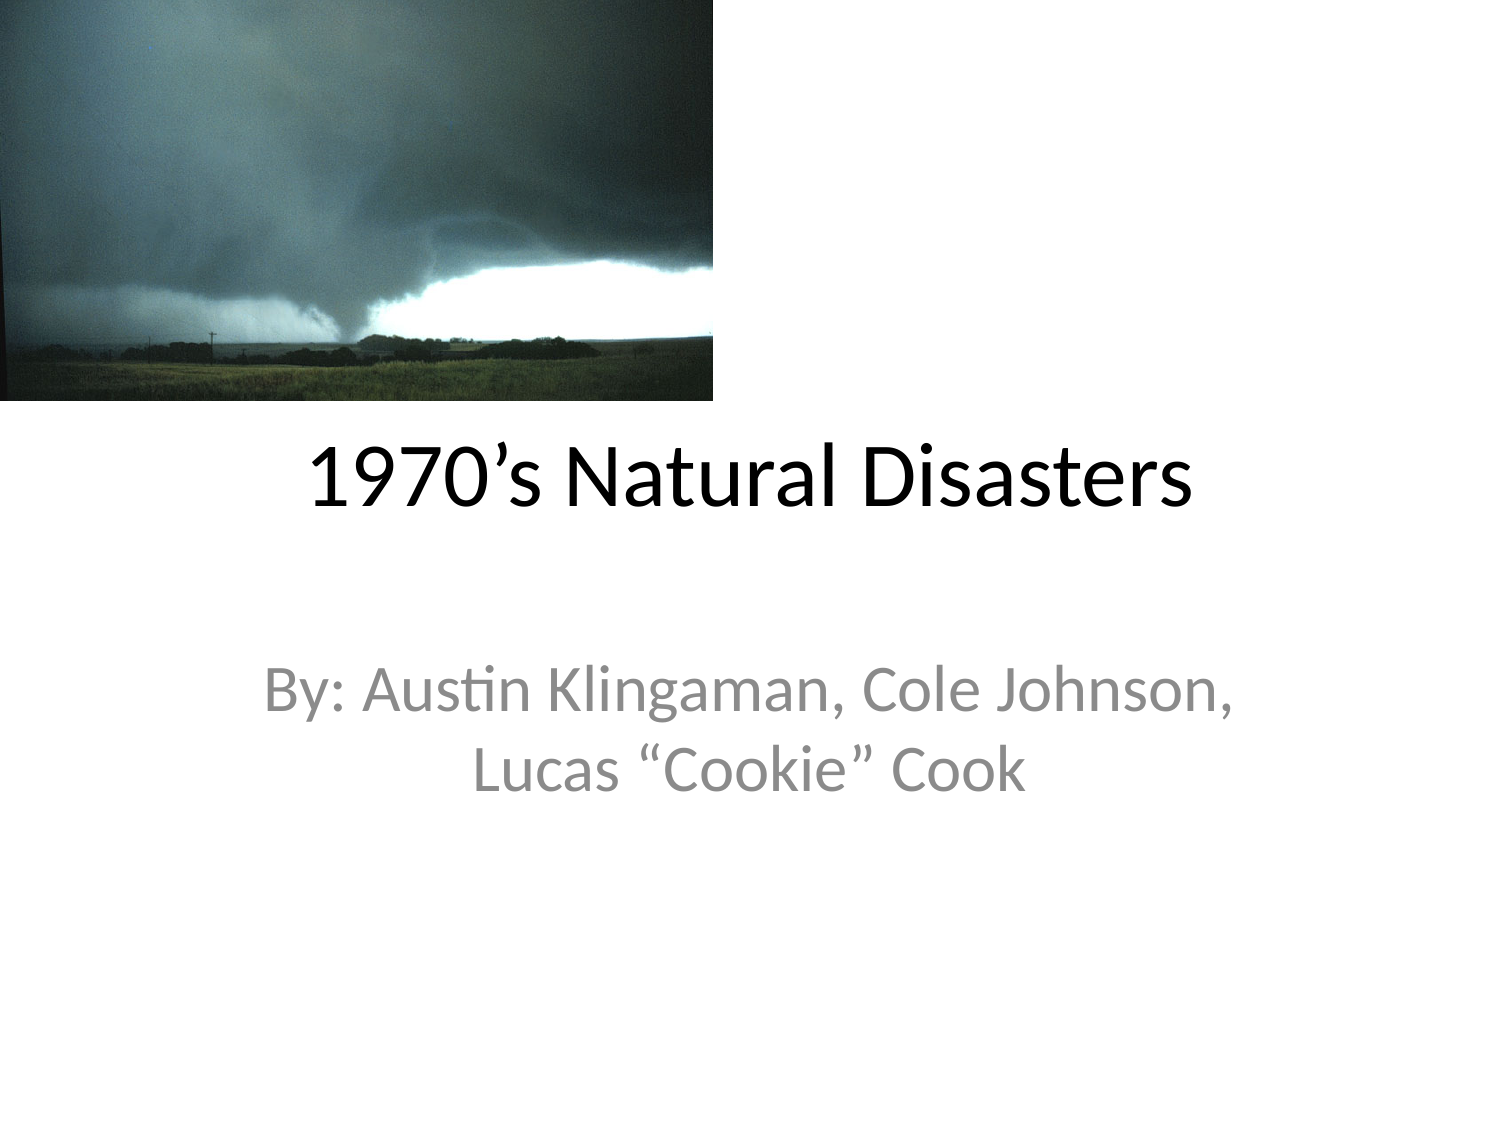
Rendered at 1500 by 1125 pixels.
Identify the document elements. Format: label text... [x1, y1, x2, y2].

title 1970’s Natural Disasters [112, 349, 1388, 591]
picture [0, 0, 713, 402]
subtitle By: Austin Klingaman, Cole Johnson, Lucas “Cookie” Cook [225, 637, 1275, 925]
